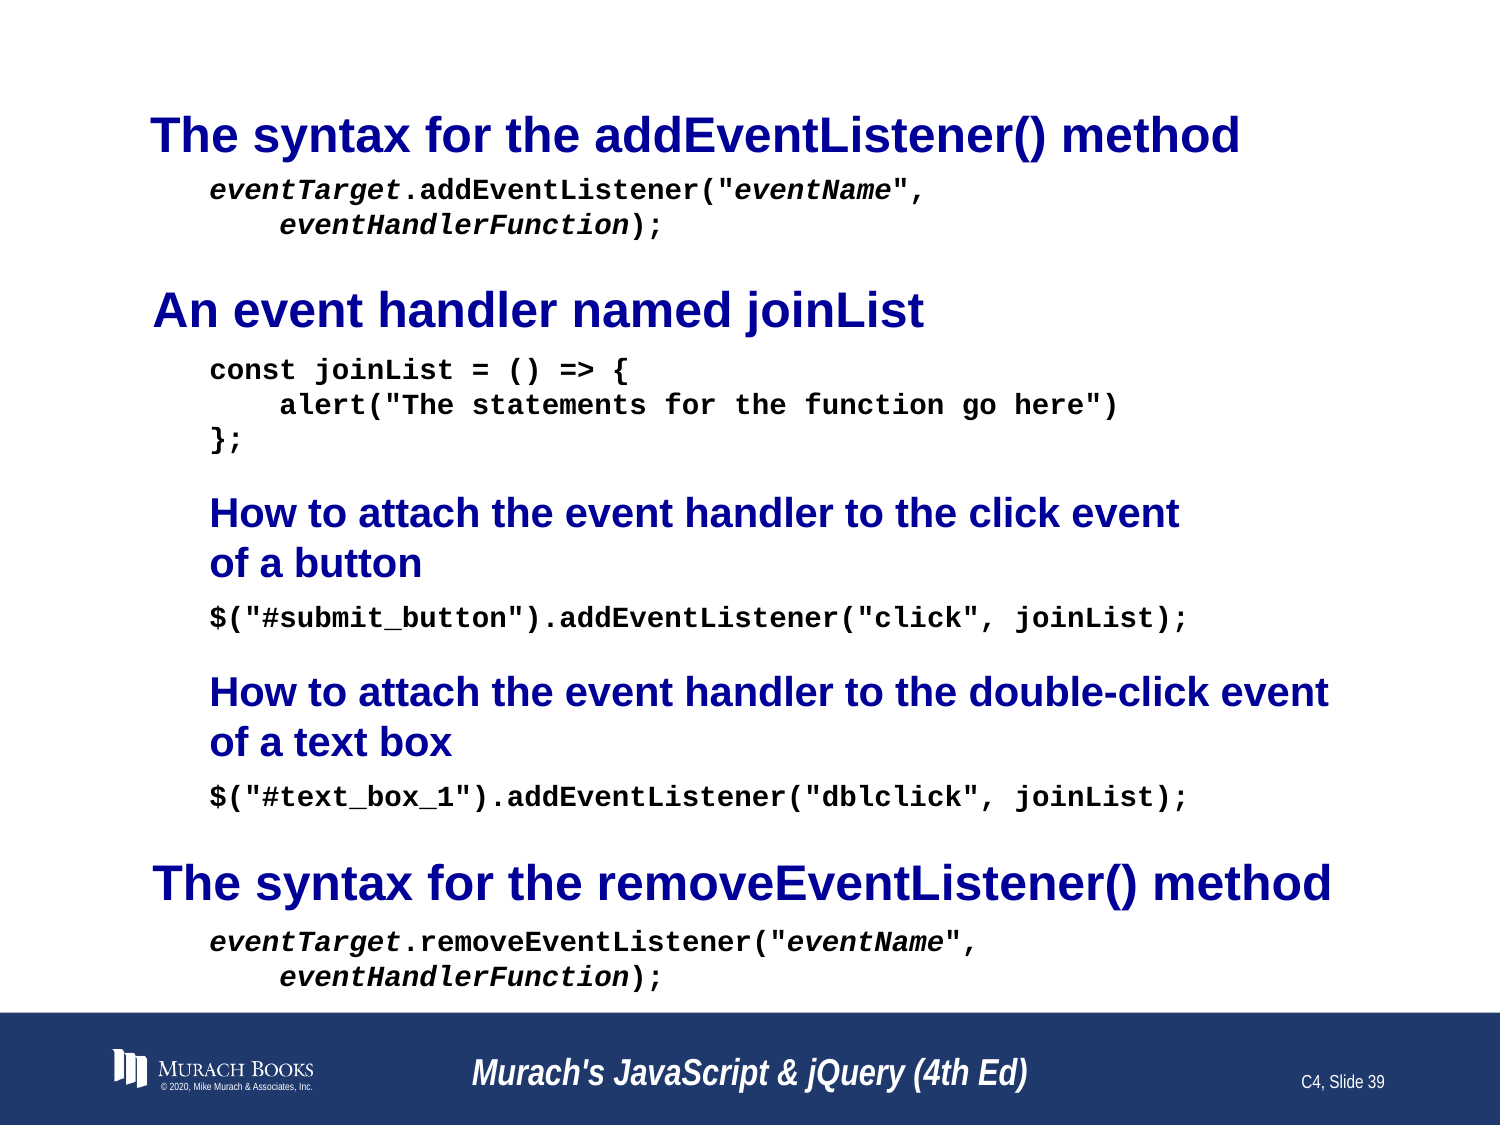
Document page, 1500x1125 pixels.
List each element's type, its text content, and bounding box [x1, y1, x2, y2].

slide_number Murach's JavaScript & jQuery (4th Ed) [463, 1025, 1050, 1100]
slide_number C4, Slide 39 [1087, 1025, 1400, 1100]
footer © 2020, Mike Murach & Associates, Inc. [12, 1025, 463, 1100]
list eventTarget.addEventListener("eventName", eventHandlerFunction); An event handler named joinList const joinList = () => { alert("The statements for the function go here") }; How to attach the event handler to the click event of a button $("#submit_button").addEventListener("click", joinList); How to attach the event handler to the double-click event of a text box $("#text_box_1").addEventListener("dblclick", joinList); The syntax for the removeEventListener() method eventTarget.removeEventListener("eventName", eventHandlerFunction); [137, 162, 1350, 963]
title The syntax for the addEventListener() method [150, 102, 1350, 162]
